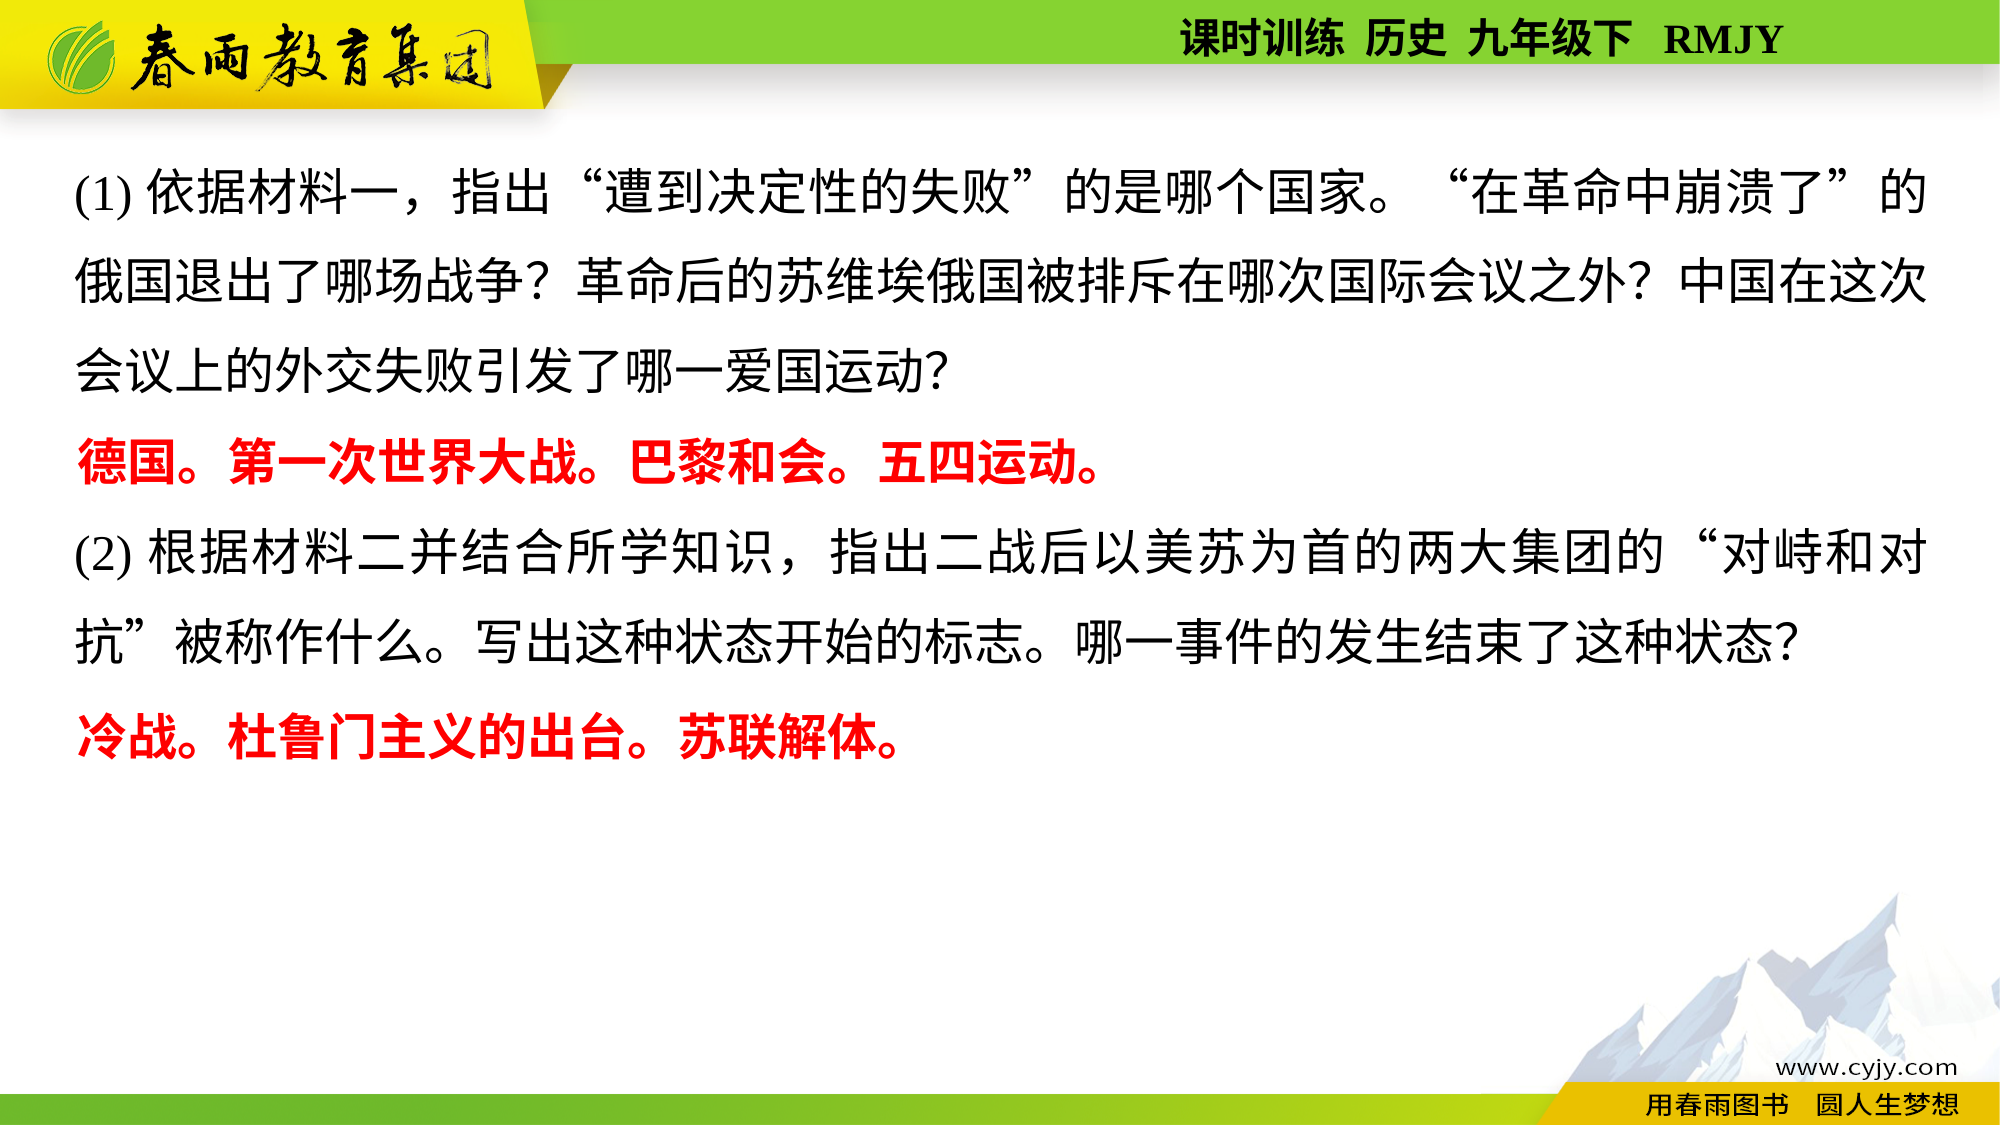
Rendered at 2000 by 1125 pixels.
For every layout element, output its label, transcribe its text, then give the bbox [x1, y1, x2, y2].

list (1)依据材料一，指出“遭到决定性的失败”的是哪个国家。“在革命中崩溃了”的俄国退出了哪场战争？革命后的苏维埃俄国被排斥在哪次国际会议之外？中国在这次会议上的外交失败引发了哪一爱国运动？ (2)根据材料二并结合所学知识，指出二战后以美苏为首的两大集团的“对峙和对抗”被称作什么。写出这种状态开始的标志。哪一事件的发生结束了这种状态？ [59, 122, 1944, 729]
text_box 冷战。杜鲁门主义的出台。苏联解体。 [63, 667, 943, 773]
text_box 德国。第一次世界大战。巴黎和会。五四运动。 [62, 393, 1413, 499]
picture [0, 0, 2000, 1125]
